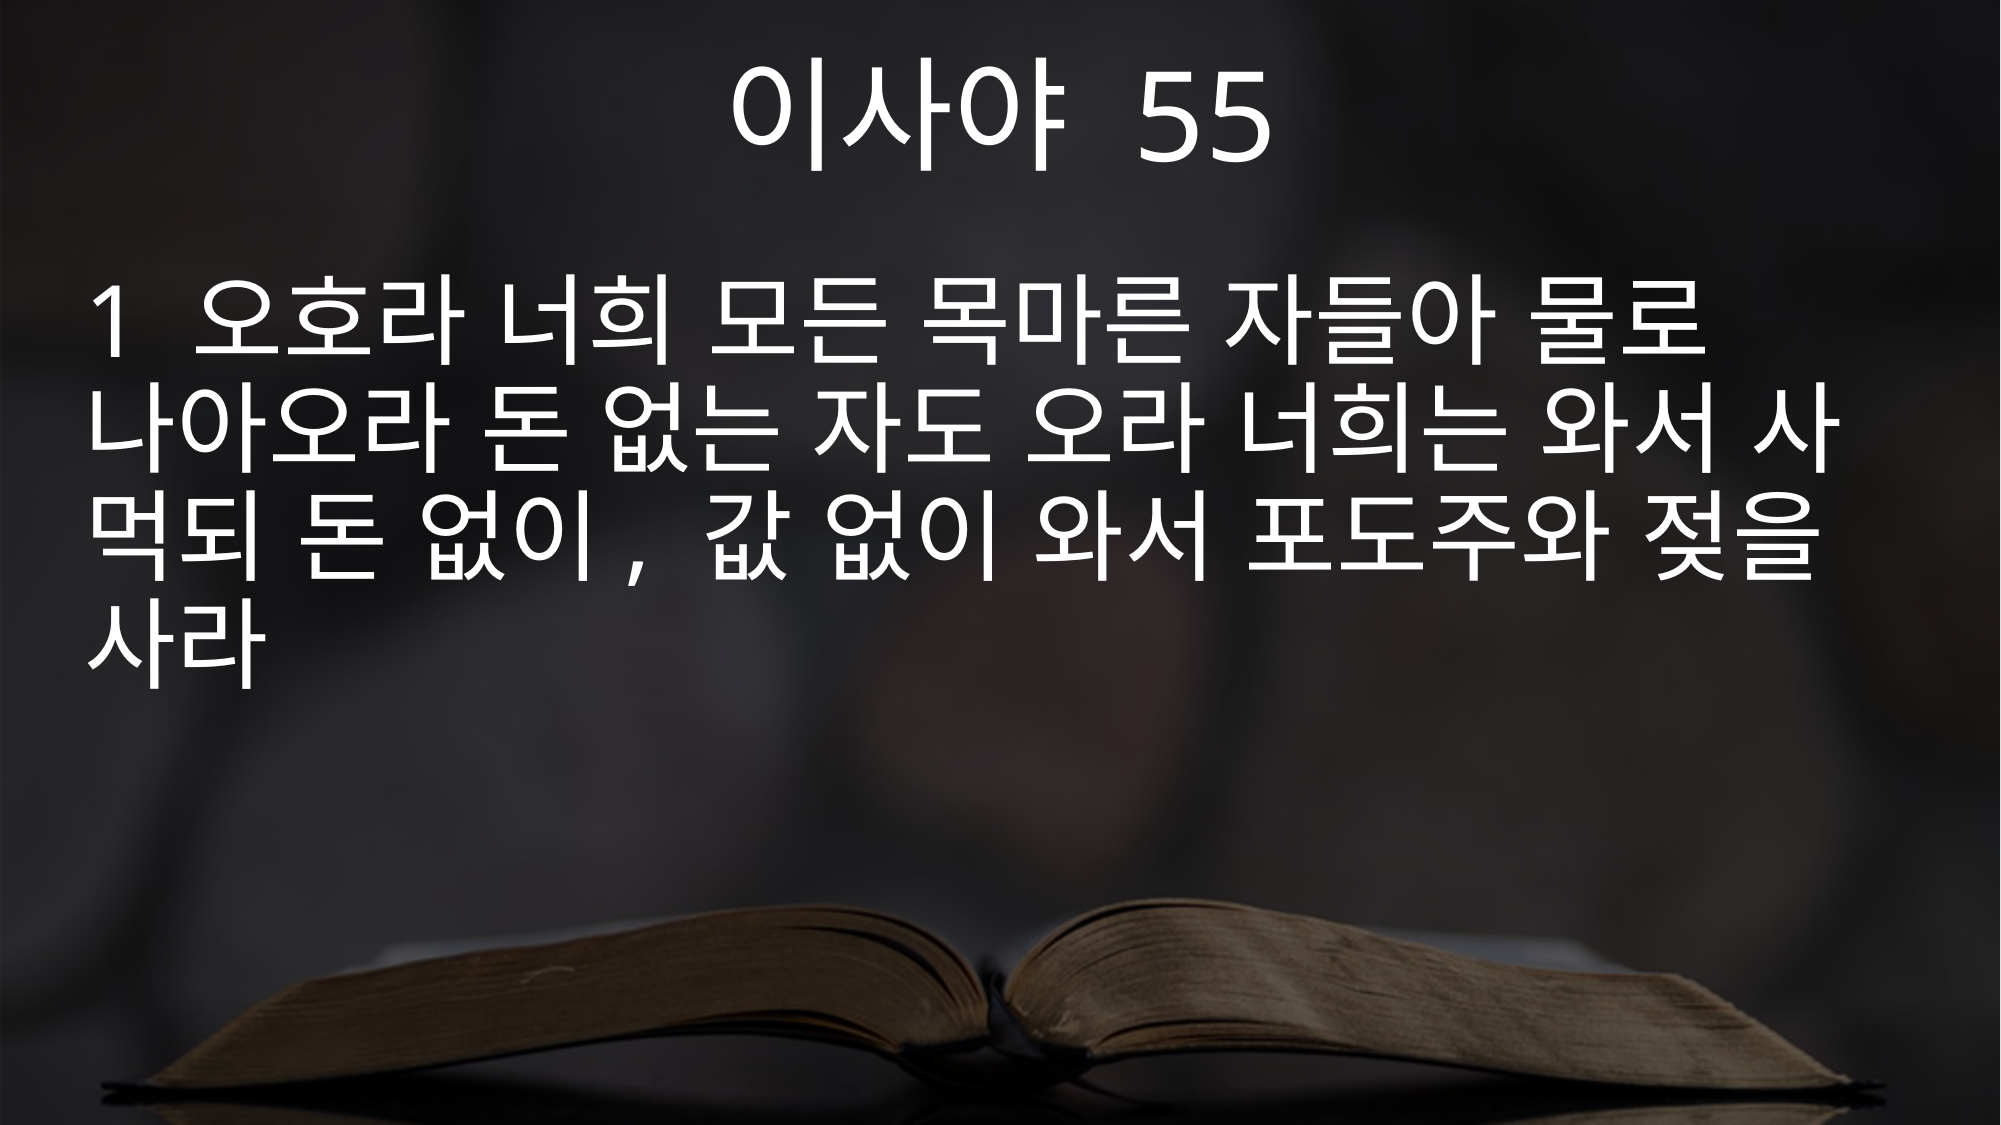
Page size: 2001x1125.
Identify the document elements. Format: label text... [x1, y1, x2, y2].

footer 이사야 55 [0, 32, 2000, 192]
list 1 오호라 너희 모든 목마른 자들아 물로 나아오라 돈 없는 자도 오라 너희는 와서 사 먹되 돈 없이, 값 없이 와서 포도주와 젖을 사라 [69, 263, 1953, 423]
picture [0, 0, 2001, 1125]
